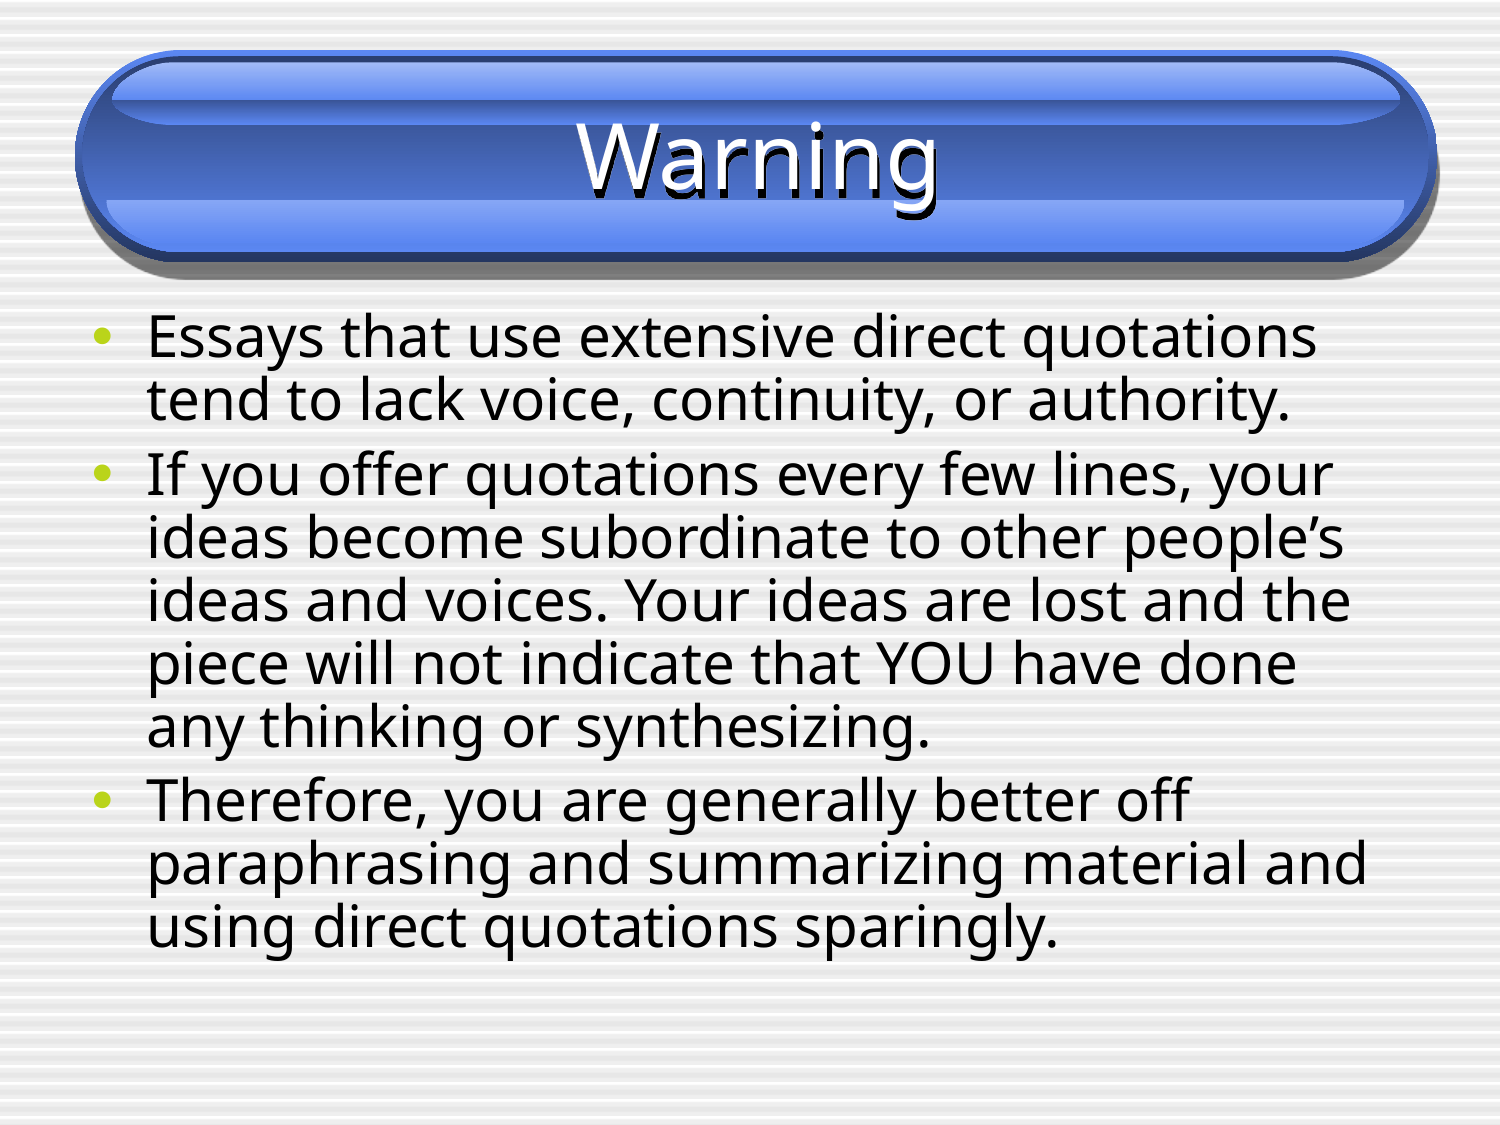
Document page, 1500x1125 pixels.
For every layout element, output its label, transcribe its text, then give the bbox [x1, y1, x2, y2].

picture [0, 0, 1500, 1125]
list Essays that use extensive direct quotations tend to lack voice, continuity, or authority. If you offer quotations every few lines, your ideas become subordinate to other people’s ideas and voices. Your ideas are lost and the piece will not indicate that YOU have done any thinking or synthesizing. Therefore, you are generally better off paraphrasing and summarizing material and using direct quotations sparingly. [74, 299, 1426, 1013]
title Warning [129, 79, 1388, 226]
